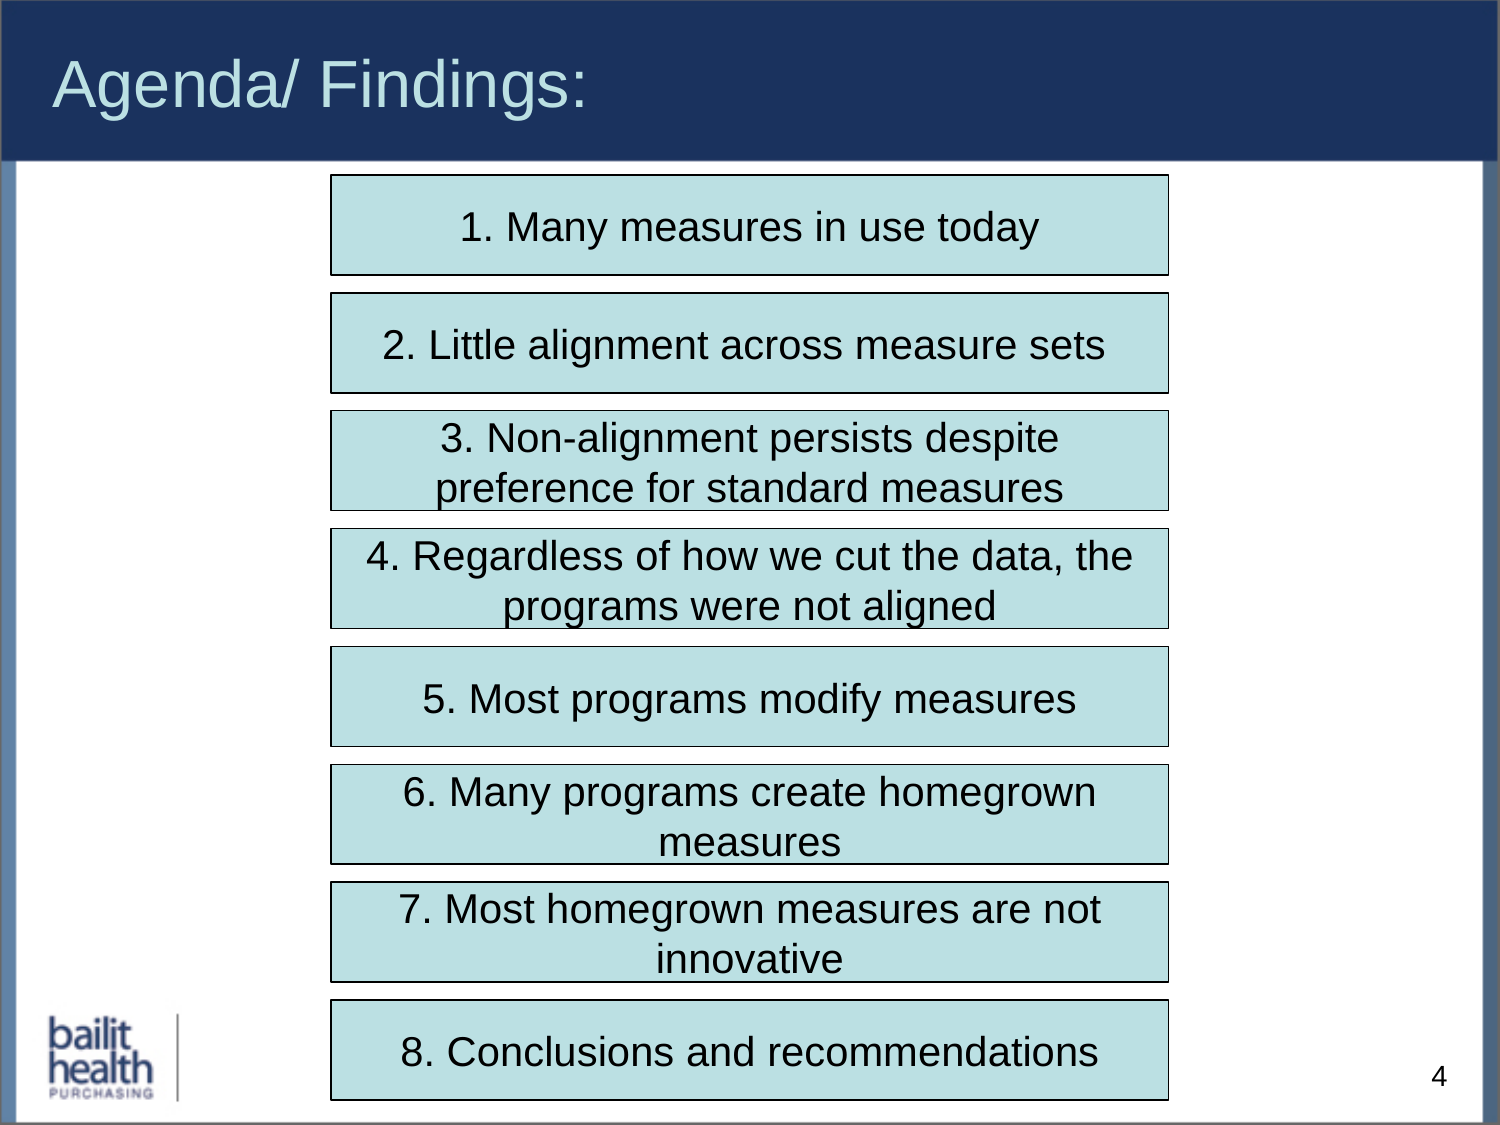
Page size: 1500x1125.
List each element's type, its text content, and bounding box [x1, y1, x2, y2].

text_box 4. Regardless of how we cut the data, the programs were not aligned [331, 528, 1169, 629]
slide_number 4 [1374, 1049, 1463, 1088]
text_box 8. Conclusions and recommendations [331, 999, 1169, 1100]
title Agenda/ Findings: [37, 0, 1313, 176]
text_box 5. Most programs modify measures [331, 646, 1169, 747]
picture [0, 0, 1500, 1125]
text_box 7. Most homegrown measures are not innovative [331, 882, 1169, 983]
text_box 3. Non-alignment persists despite preference for standard measures [331, 410, 1169, 511]
text_box 6. Many programs create homegrown measures [331, 764, 1169, 865]
text_box 1. Many measures in use today [331, 174, 1169, 275]
text_box 2. Little alignment across measure sets [331, 292, 1169, 393]
